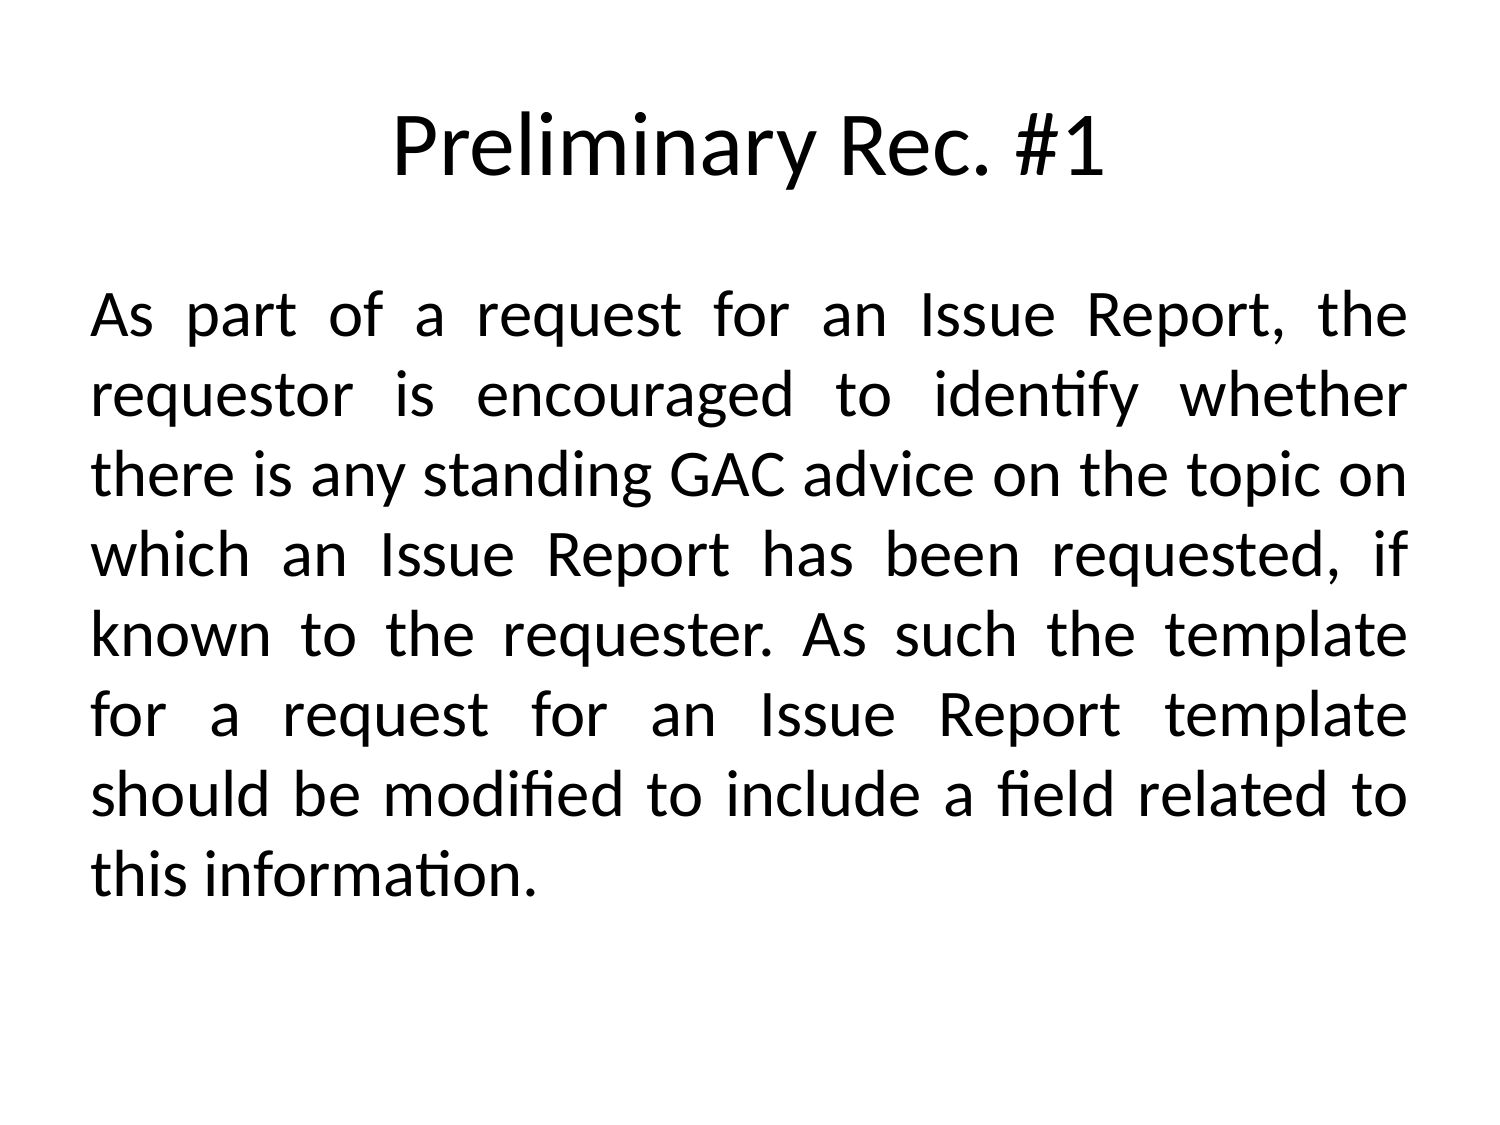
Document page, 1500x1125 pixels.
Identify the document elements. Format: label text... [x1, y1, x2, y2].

list As part of a request for an Issue Report, the requestor is encouraged to identify whether there is any standing GAC advice on the topic on which an Issue Report has been requested, if known to the requester. As such the template for a request for an Issue Report template should be modified to include a field related to this information. [75, 262, 1425, 1005]
title Preliminary Rec. #1 [75, 45, 1425, 233]
